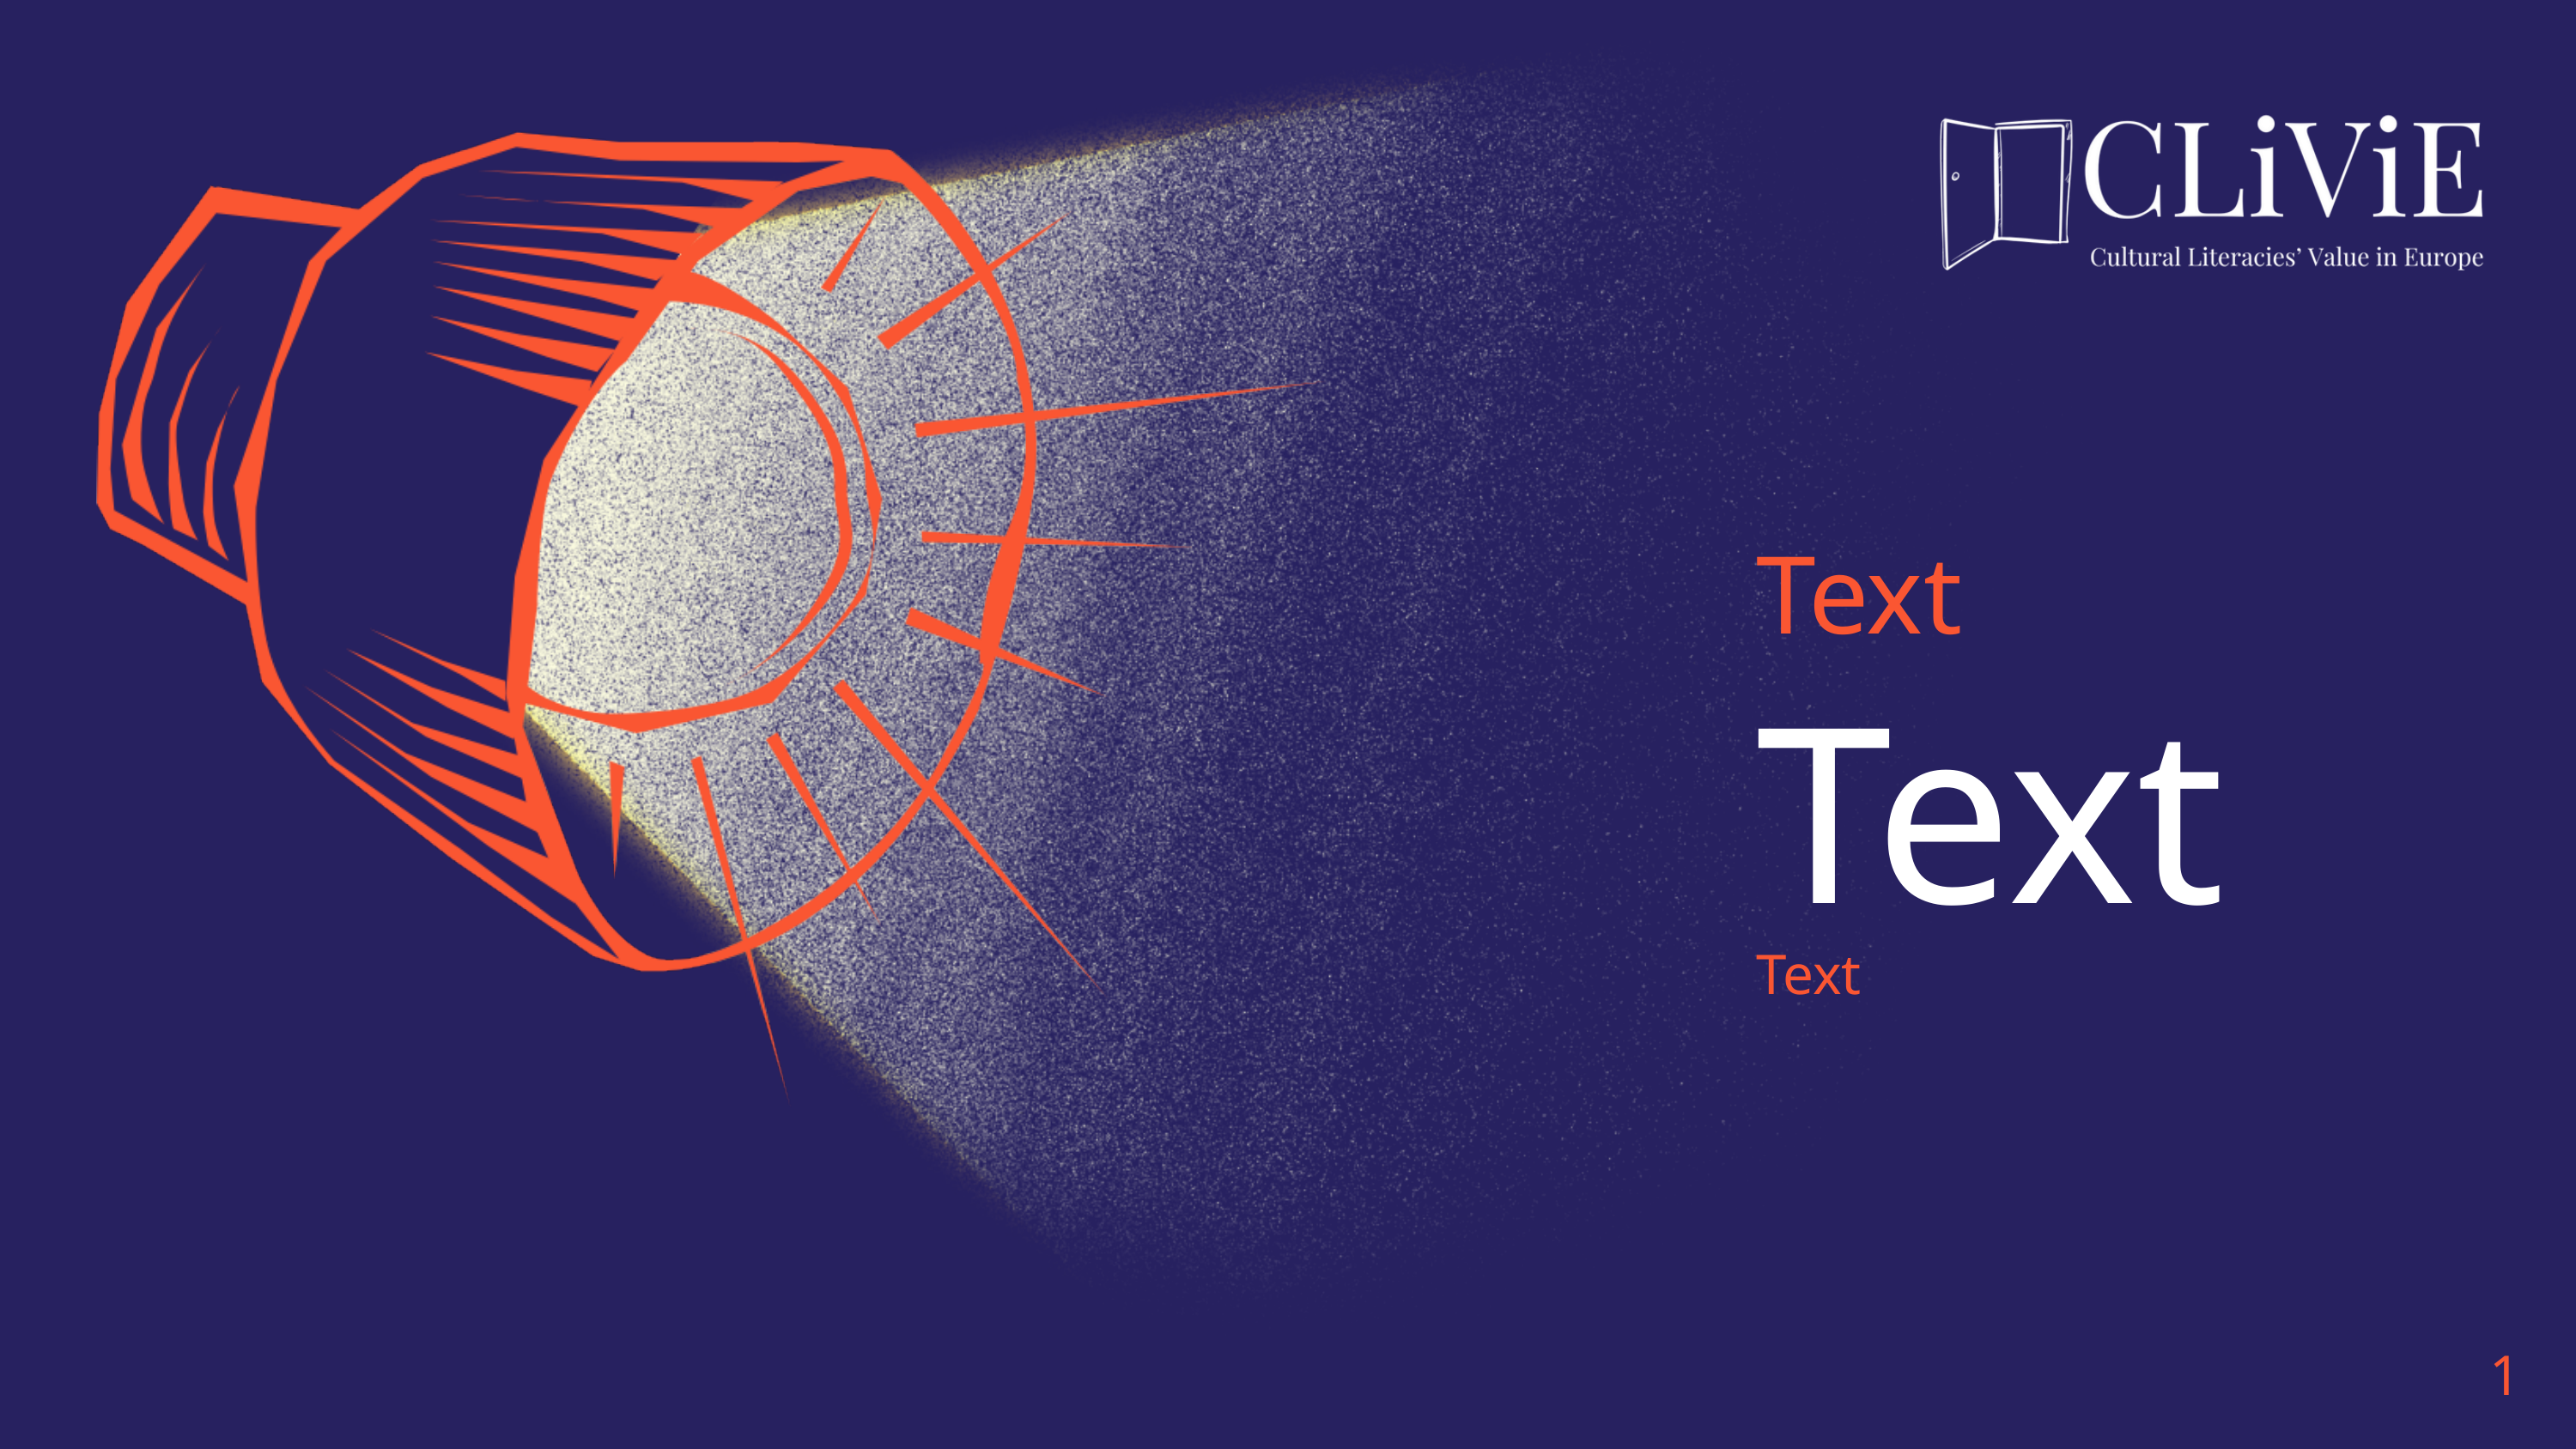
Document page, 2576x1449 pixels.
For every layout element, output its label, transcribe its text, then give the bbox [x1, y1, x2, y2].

text_box 1 [2489, 1329, 2520, 1407]
text_box Text [1756, 610, 2260, 953]
text_box Text [1756, 929, 1886, 1006]
text_box Text [1756, 505, 1985, 610]
text_box [86, 0, 2109, 1377]
text_box [1911, 92, 2520, 290]
